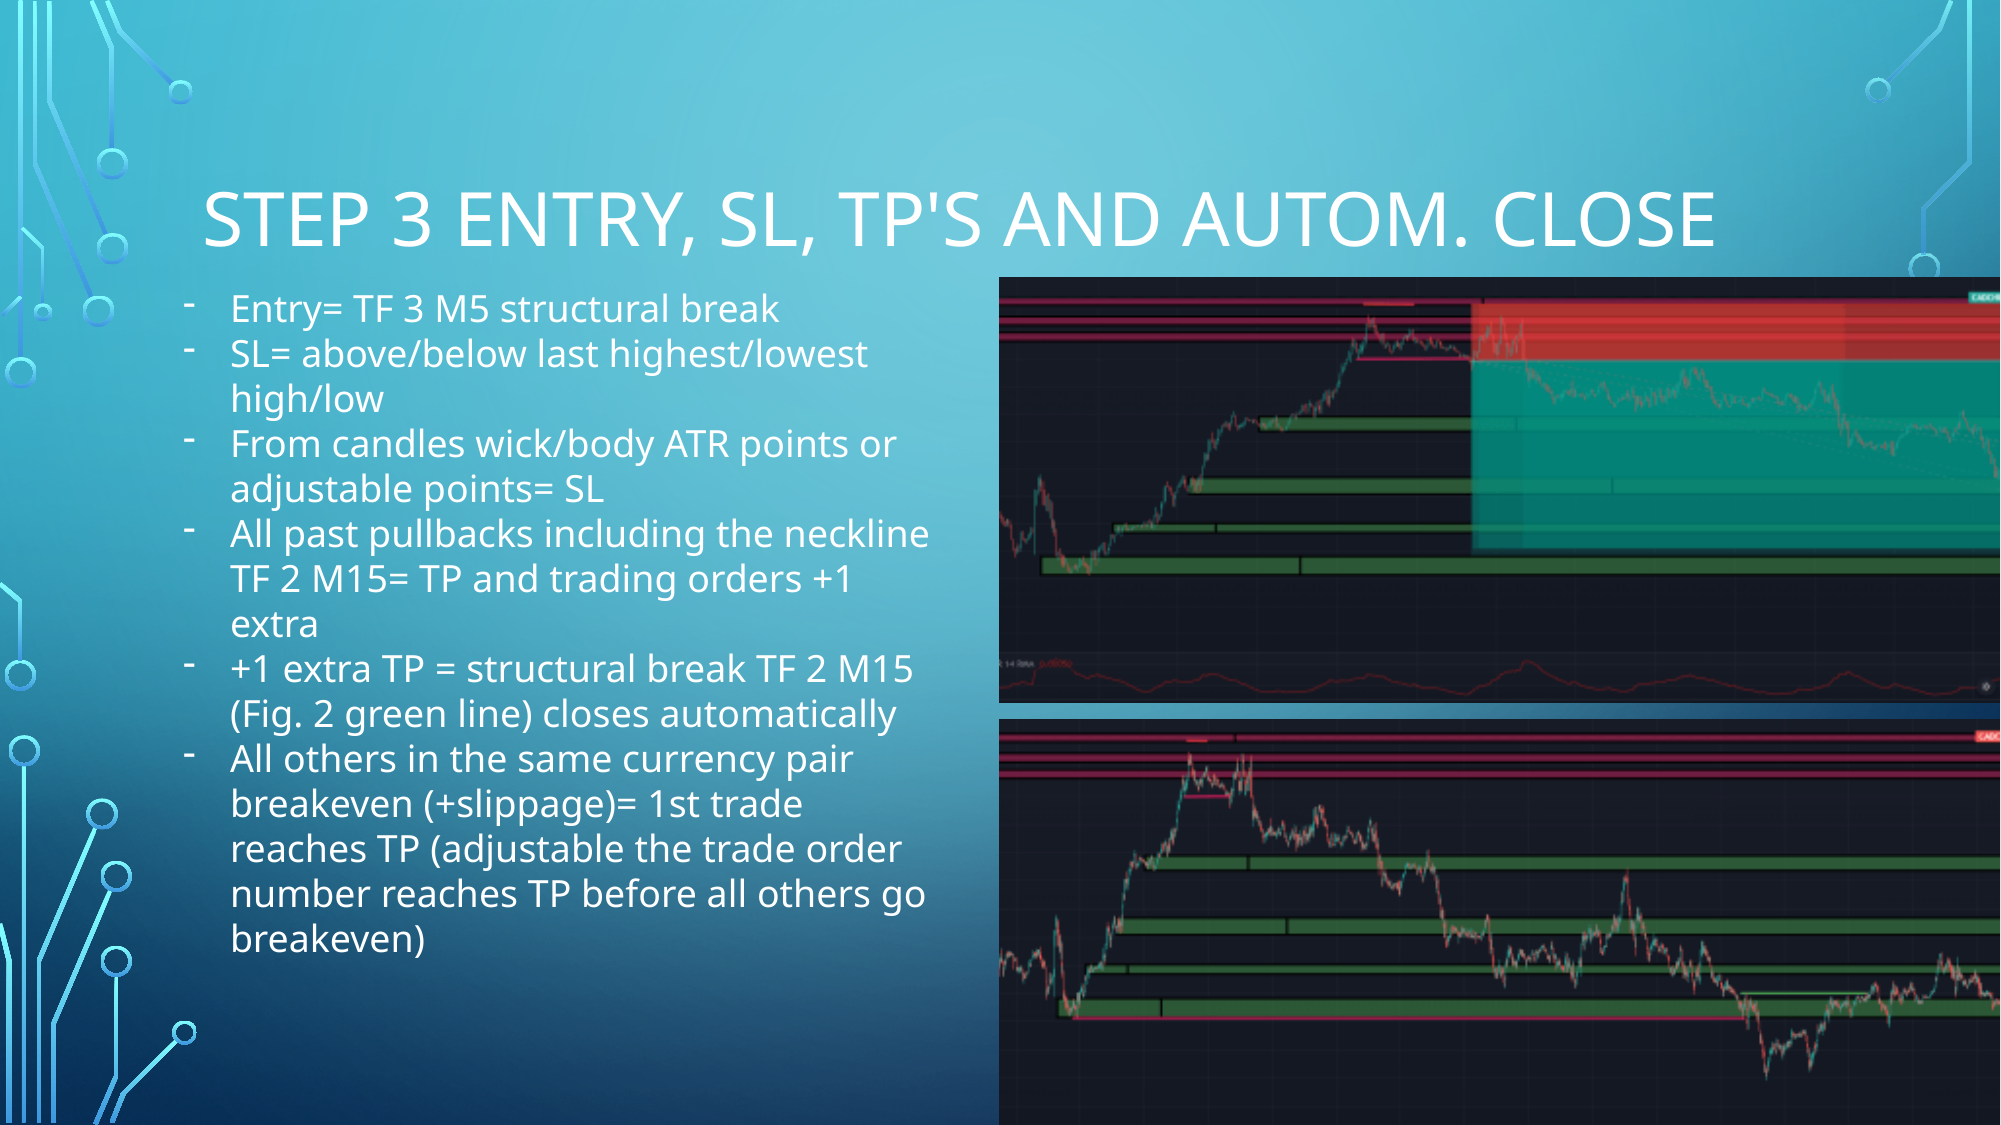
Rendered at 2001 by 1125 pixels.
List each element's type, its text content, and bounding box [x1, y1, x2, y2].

text_box Entry= TF 3 M5 structural break SL= above/below last highest/lowest high/low From candles wick/body ATR points or adjustable points= SL All past pullbacks including the neckline TF 2 M15= TP and trading orders +1 extra +1 extra TP = structural break TF 2 M15 (Fig. 2 green line) closes automatically All others in the same currency pair breakeven (+slippage)= 1st trade reaches TP (adjustable the trade order number reaches TP before all others go breakeven) [168, 277, 956, 1013]
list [999, 277, 2000, 703]
picture [999, 718, 2000, 1125]
title Step 3 Entry, SL, TP's and autom. close [187, 101, 1813, 344]
